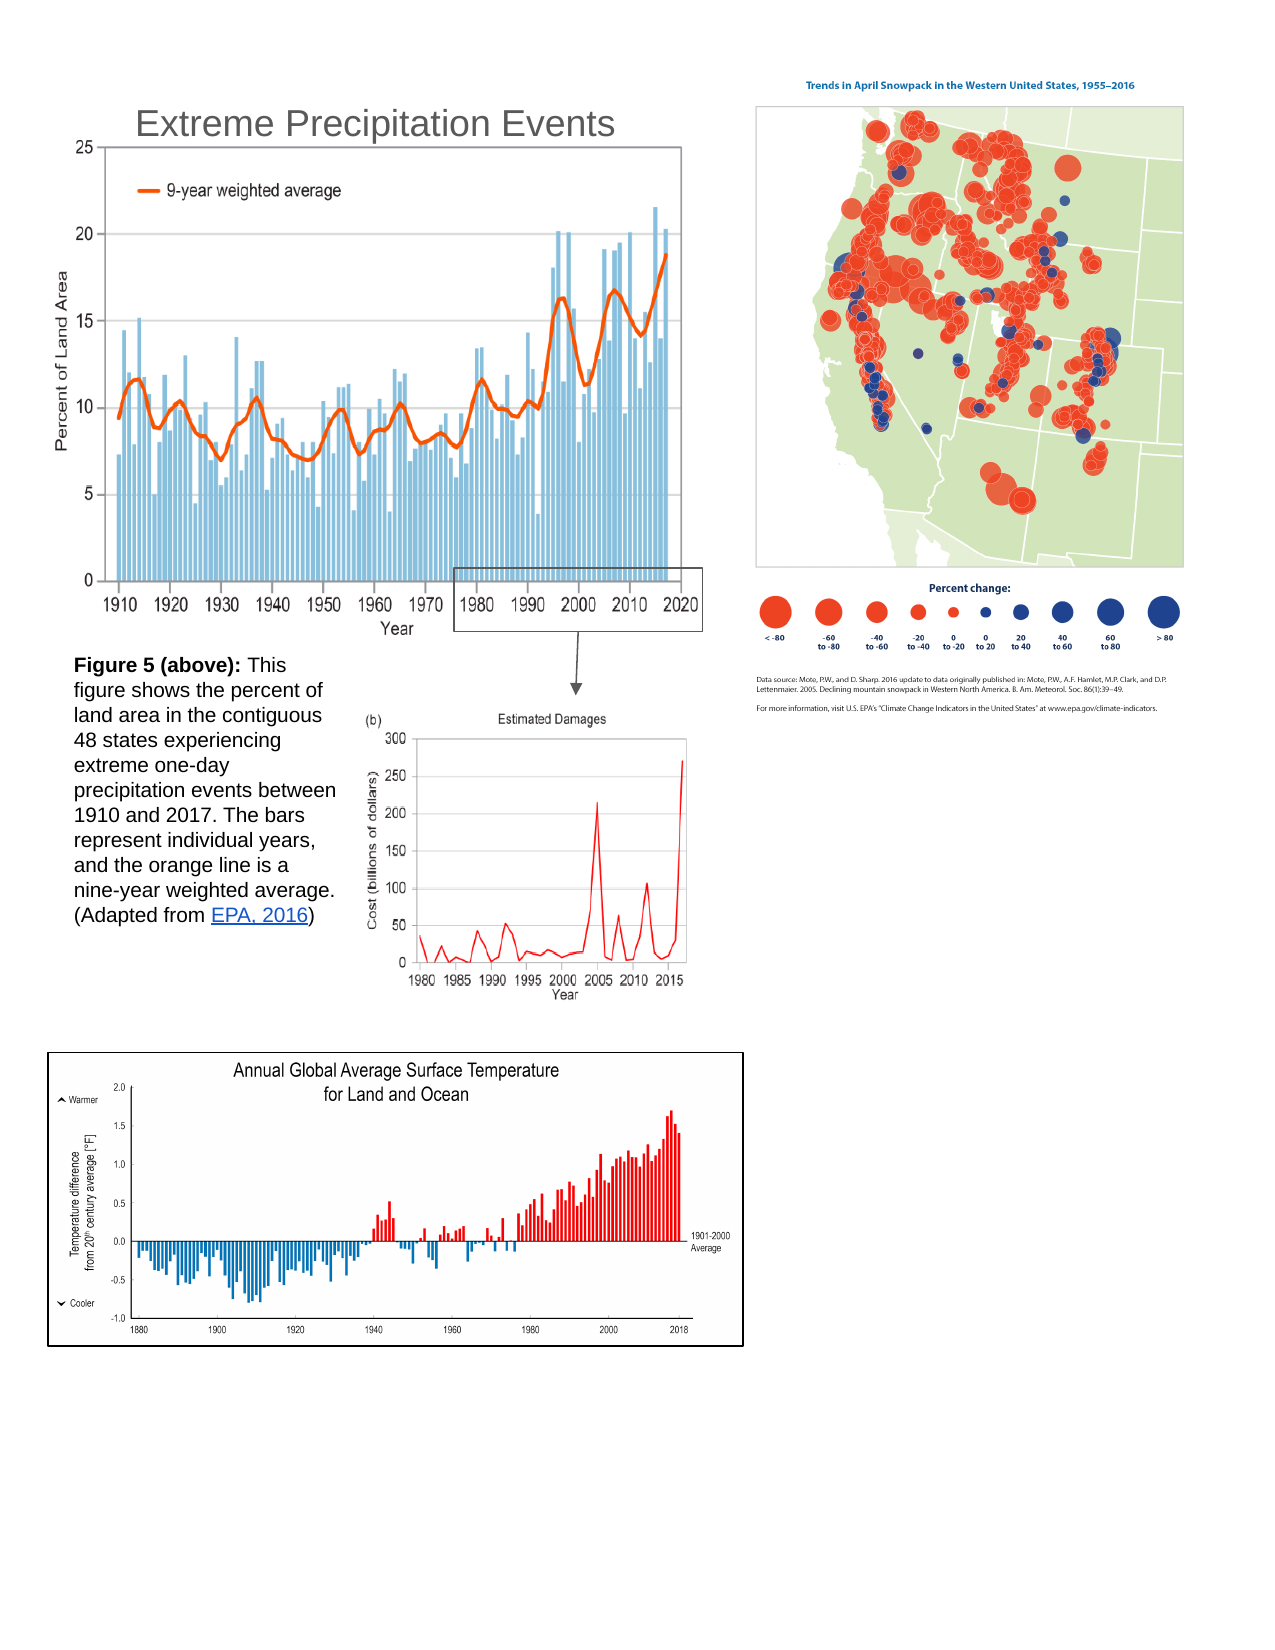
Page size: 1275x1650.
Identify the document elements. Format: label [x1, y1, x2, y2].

picture [48, 1053, 743, 1346]
text_box [48, 83, 703, 1018]
picture [741, 66, 1196, 723]
